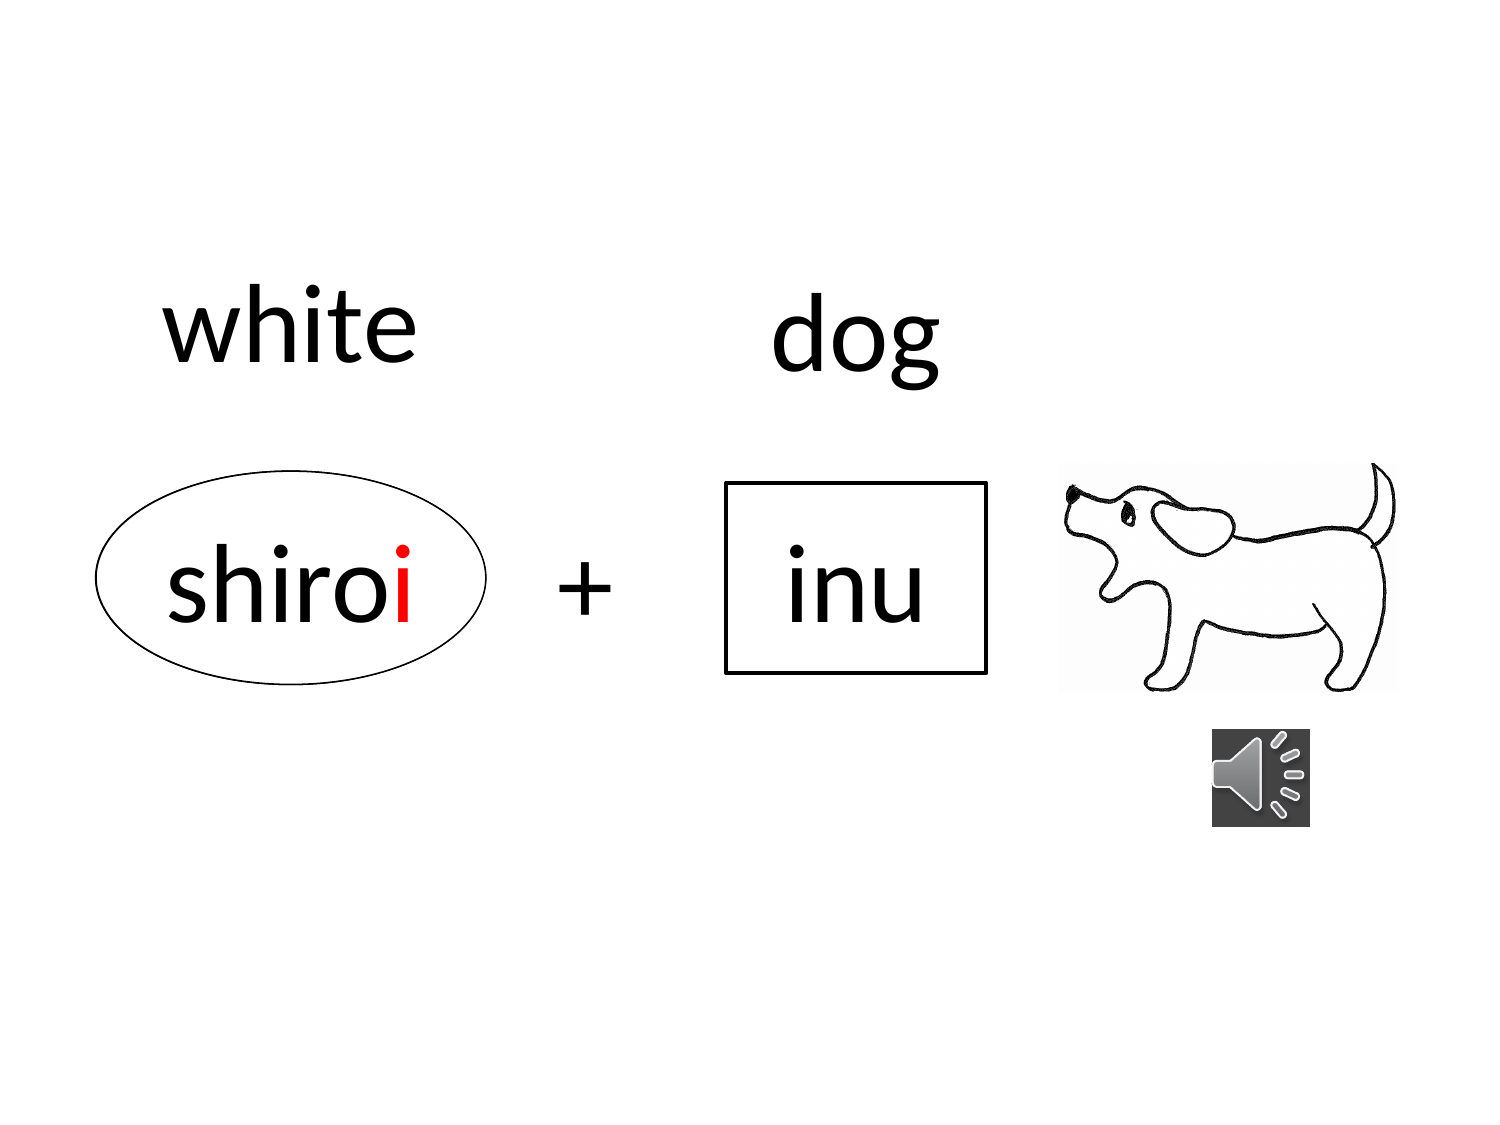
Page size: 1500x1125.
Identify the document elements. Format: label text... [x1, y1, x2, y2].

text_box + [543, 505, 614, 655]
text_box white [88, 220, 493, 415]
text_box shiroi [96, 471, 486, 685]
picture [1210, 727, 1311, 829]
text_box inu [724, 481, 988, 675]
picture [1058, 463, 1399, 693]
text_box dog [654, 230, 1058, 424]
